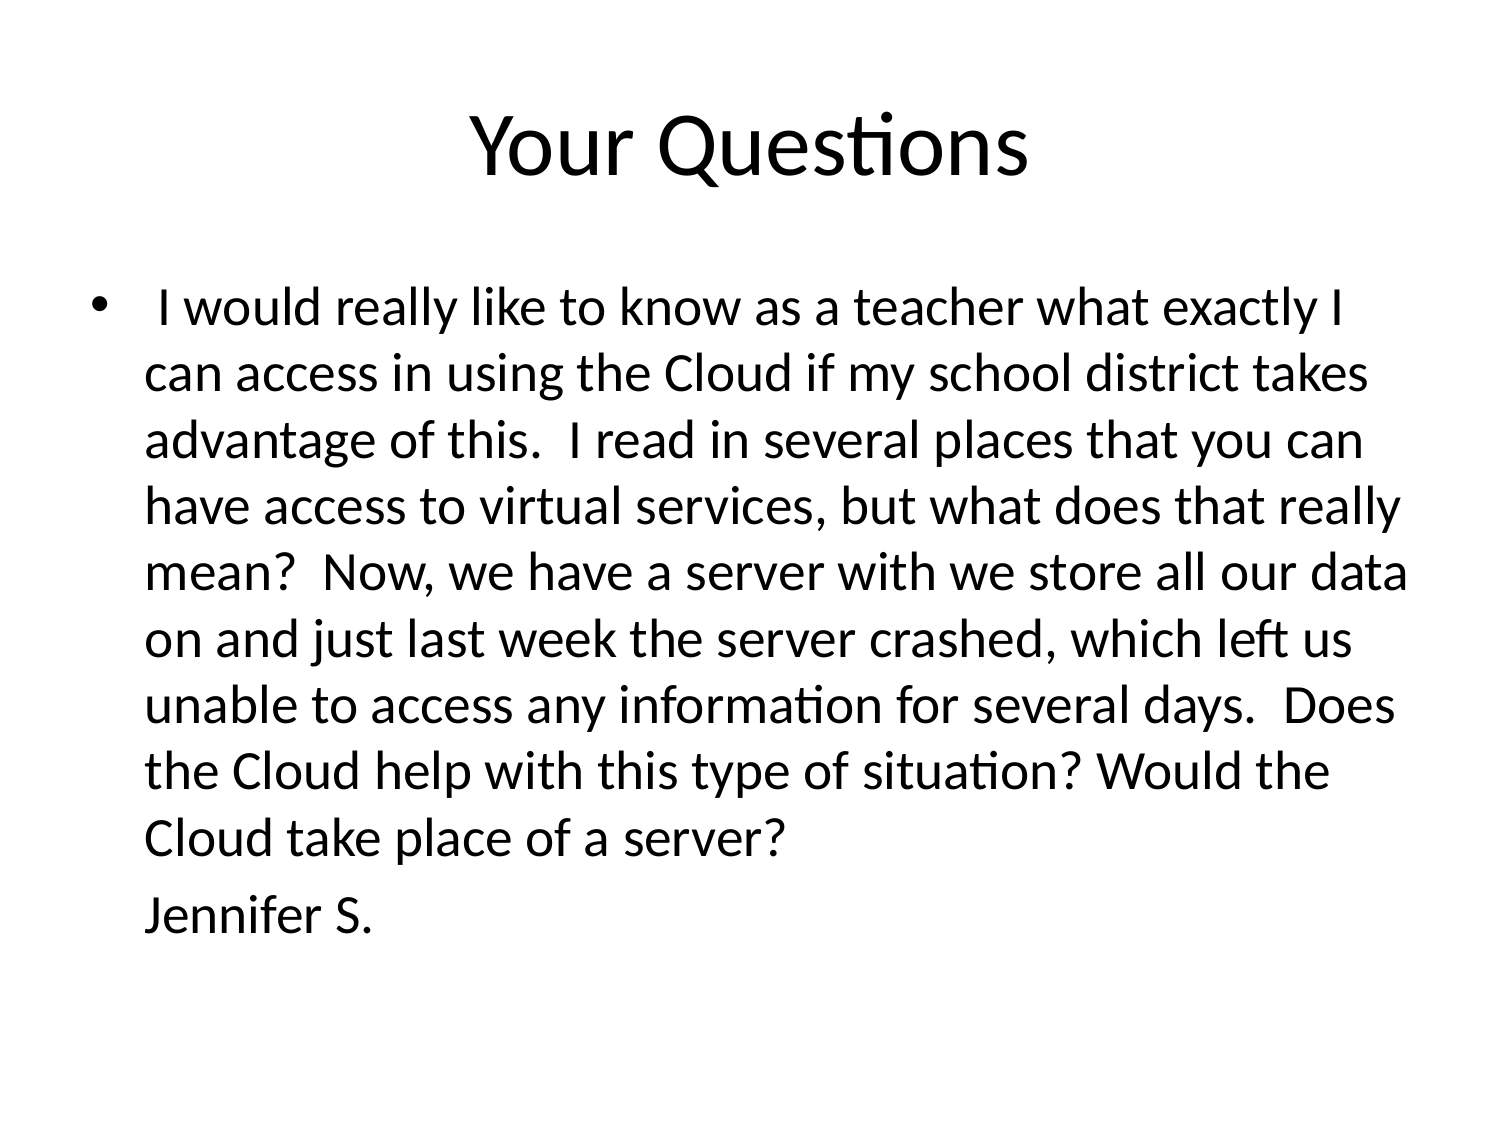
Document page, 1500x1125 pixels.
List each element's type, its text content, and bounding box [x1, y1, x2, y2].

title Your Questions [75, 45, 1425, 233]
list I would really like to know as a teacher what exactly I can access in using the Cloud if my school district takes advantage of this. I read in several places that you can have access to virtual services, but what does that really mean? Now, we have a server with we store all our data on and just last week the server crashed, which left us unable to access any information for several days. Does the Cloud help with this type of situation? Would the Cloud take place of a server? Jennifer S. [75, 262, 1425, 1005]
